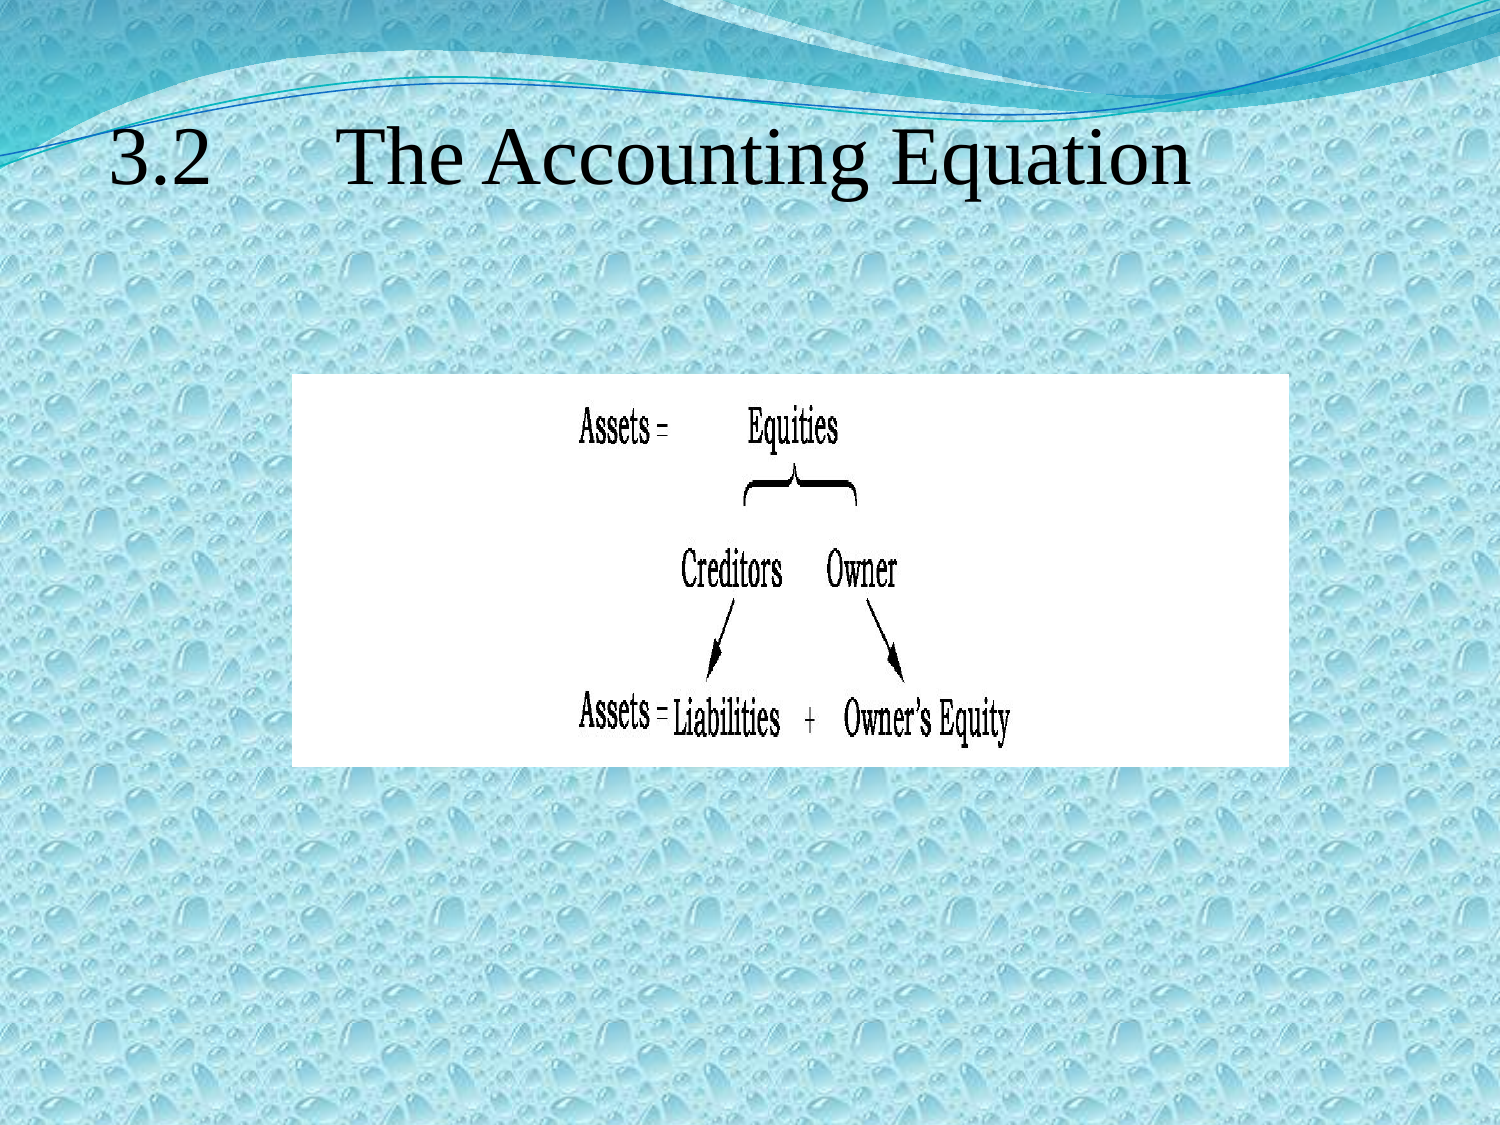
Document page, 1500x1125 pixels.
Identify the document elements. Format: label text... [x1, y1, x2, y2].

text_box [0, 0, 1500, 255]
text_box 3.2 The Accounting Equation [93, 93, 1442, 309]
picture [0, 255, 1500, 1125]
